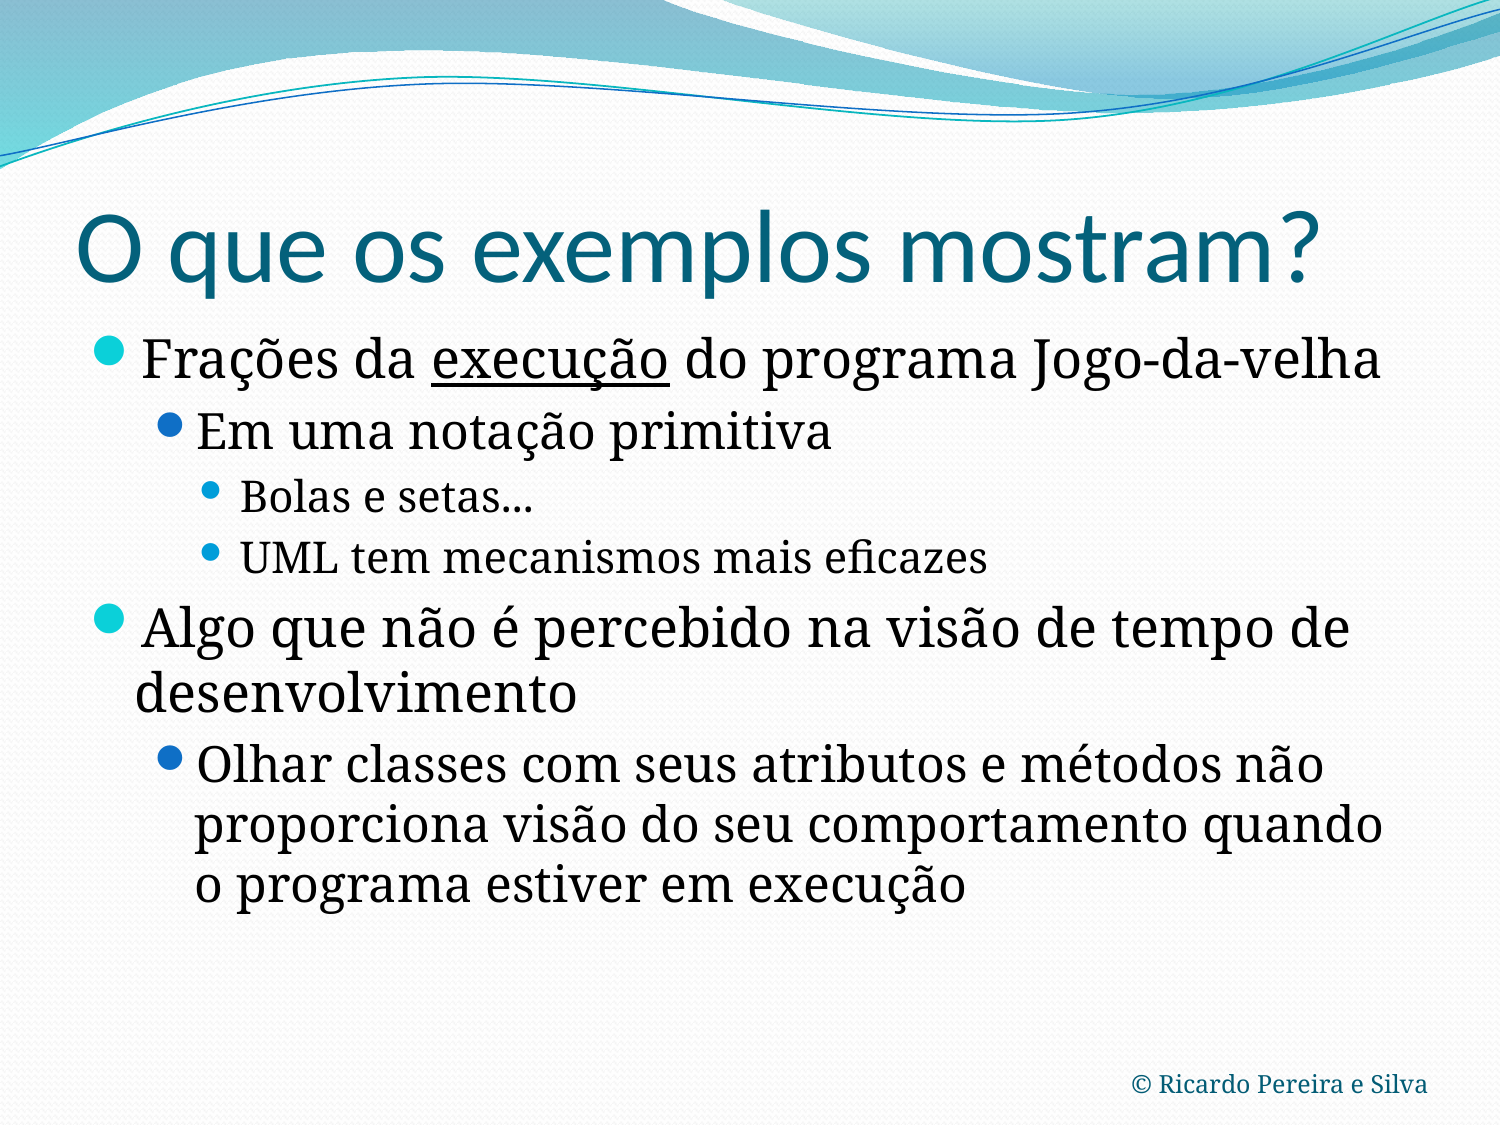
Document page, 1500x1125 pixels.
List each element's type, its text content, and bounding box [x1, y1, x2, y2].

footer © Ricardo Pereira e Silva [1101, 1042, 1429, 1103]
title O que os exemplos mostram? [75, 115, 1425, 303]
list Frações da execução do programa Jogo-da-velha Em uma notação primitiva Bolas e setas... UML tem mecanismos mais eficazes Algo que não é percebido na visão de tempo de desenvolvimento Olhar classes com seus atributos e métodos não proporciona visão do seu comportamento quando o programa estiver em execução [75, 317, 1425, 1038]
